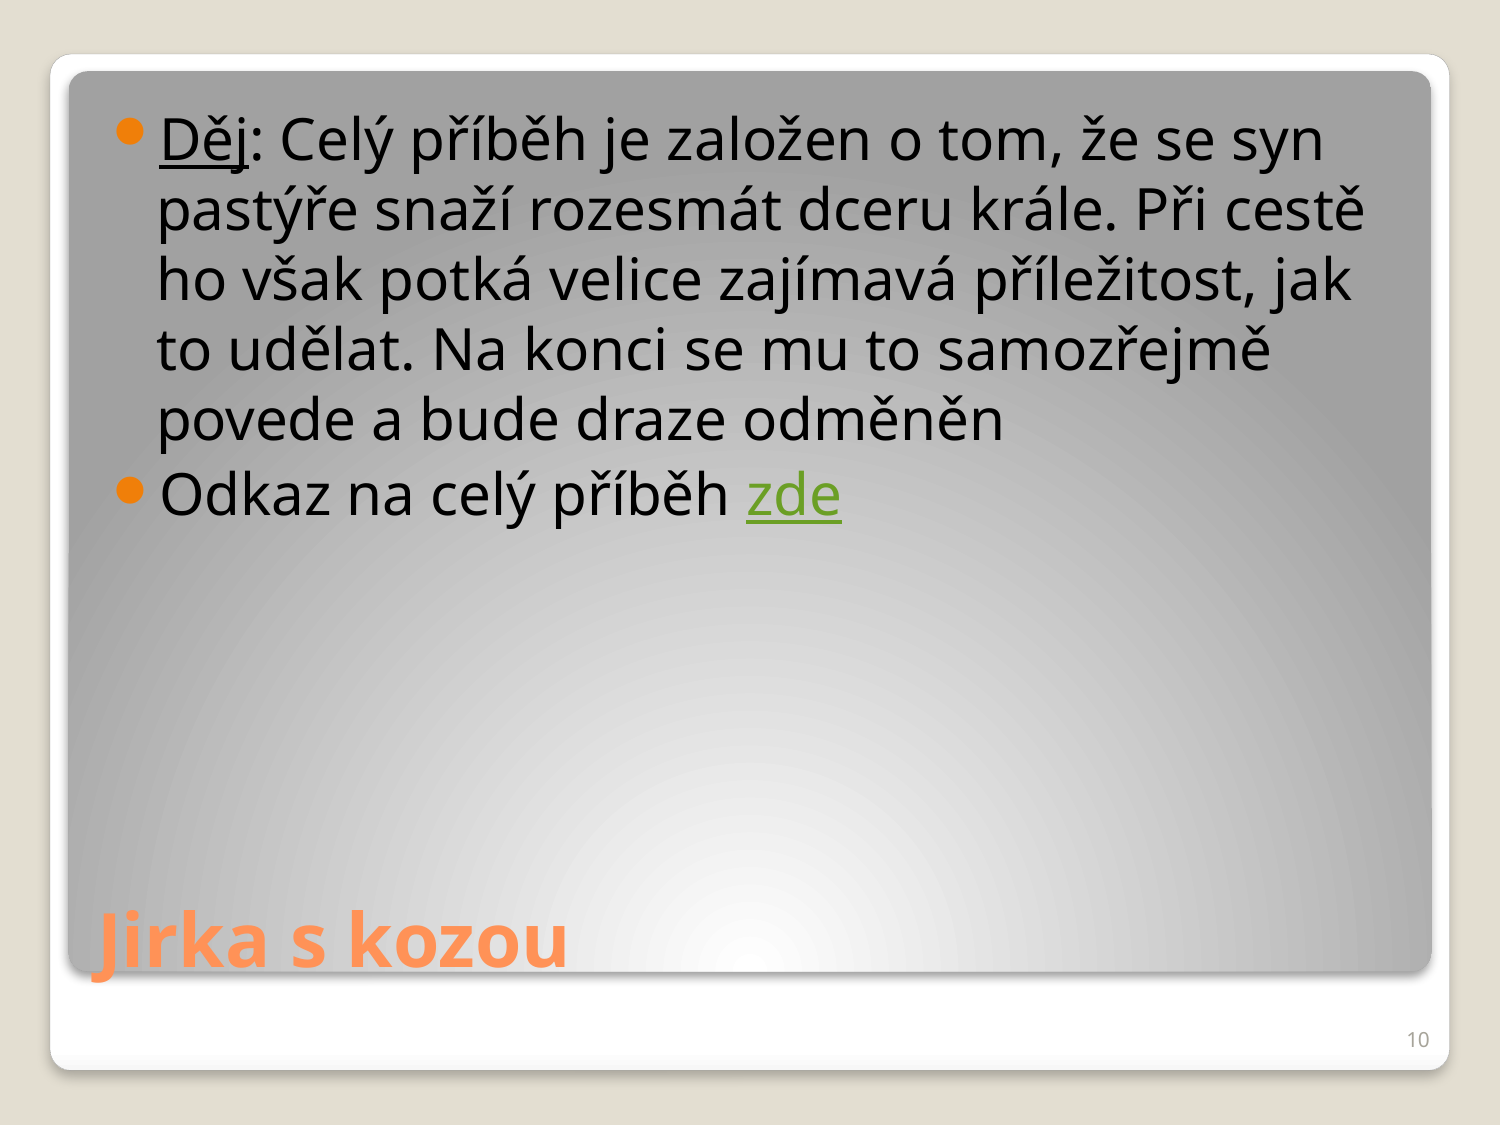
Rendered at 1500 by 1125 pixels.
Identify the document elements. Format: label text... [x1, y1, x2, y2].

slide_number 10 [1369, 1002, 1445, 1063]
list Děj: Celý příběh je založen o tom, že se syn pastýře snaží rozesmát dceru krále. Při cestě ho však potká velice zajímavá příležitost, jak to udělat. Na konci se mu to samozřejmě povede a bude draze odměněn Odkaz na celý příběh zde [82, 86, 1425, 774]
title Jirka s kozou [82, 817, 1425, 990]
